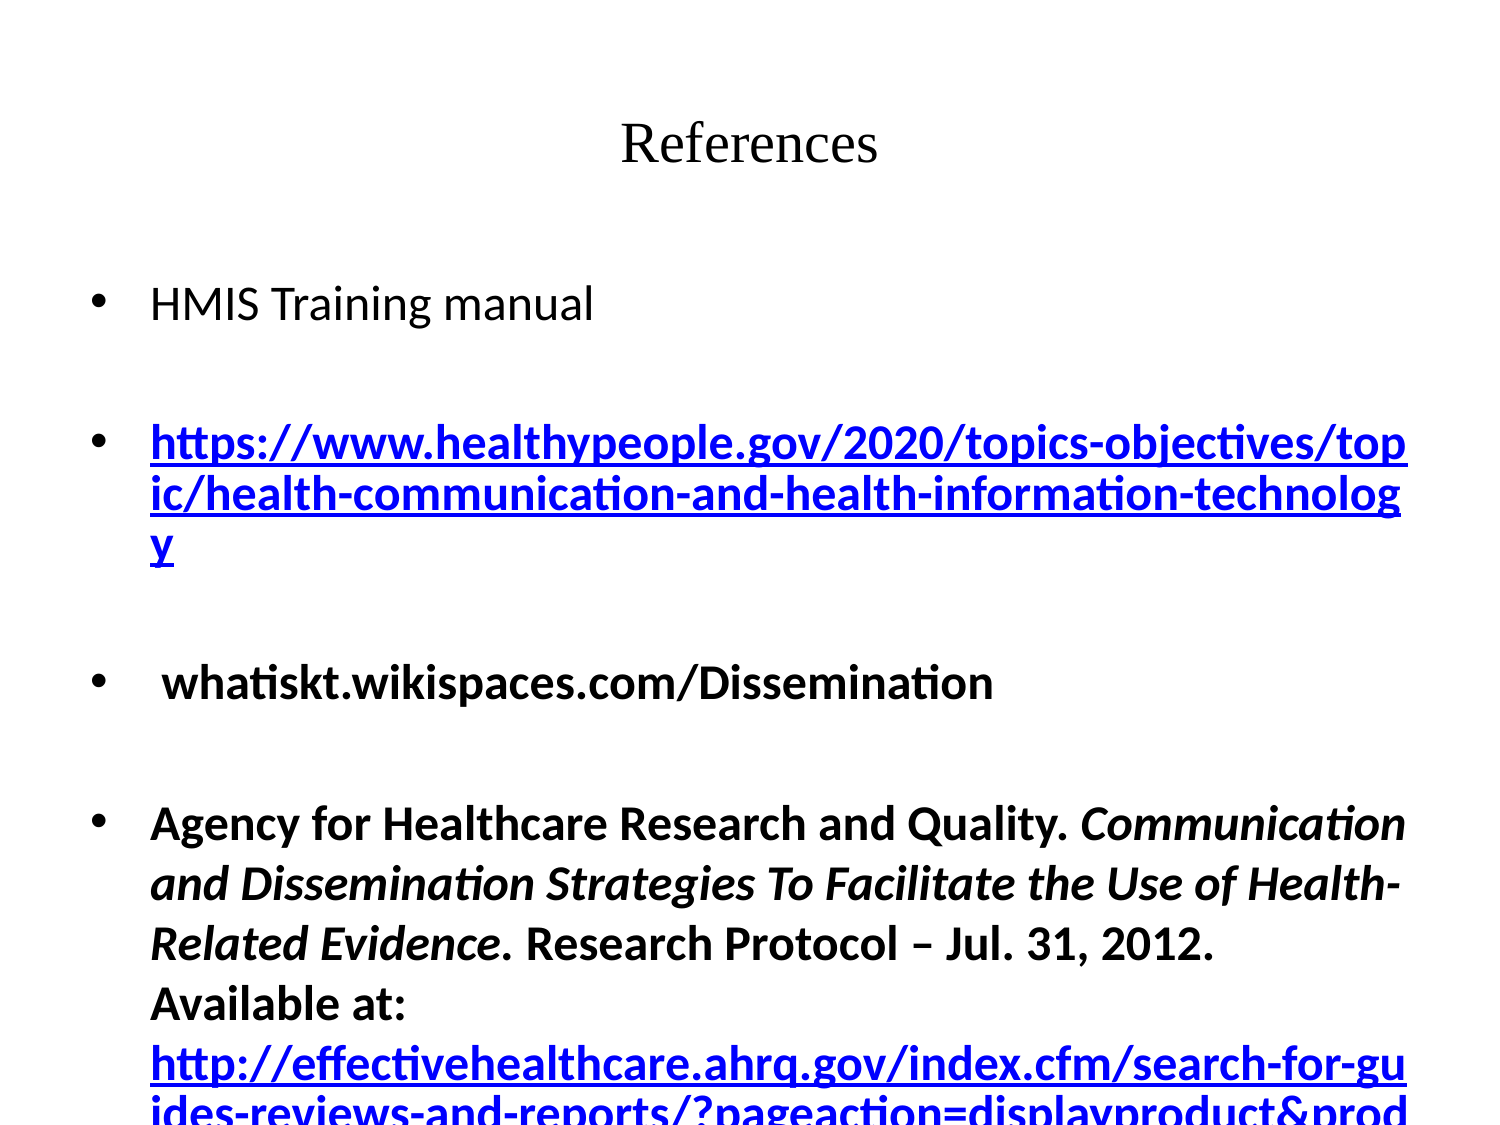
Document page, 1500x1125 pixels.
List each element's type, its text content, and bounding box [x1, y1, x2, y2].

list HMIS Training manual https://www.healthypeople.gov/2020/topics-objectives/topic/health-communication-and-health-information-technology whatiskt.wikispaces.com/Dissemination Agency for Healthcare Research and Quality. Communication and Dissemination Strategies To Facilitate the Use of Health-Related Evidence. Research Protocol – Jul. 31, 2012. Available at: http://effectivehealthcare.ahrq.gov/index.cfm/search-for-guides-reviews-and-reports/?pageaction=displayproduct&productid=1208 [75, 262, 1425, 1005]
title References [75, 45, 1425, 233]
